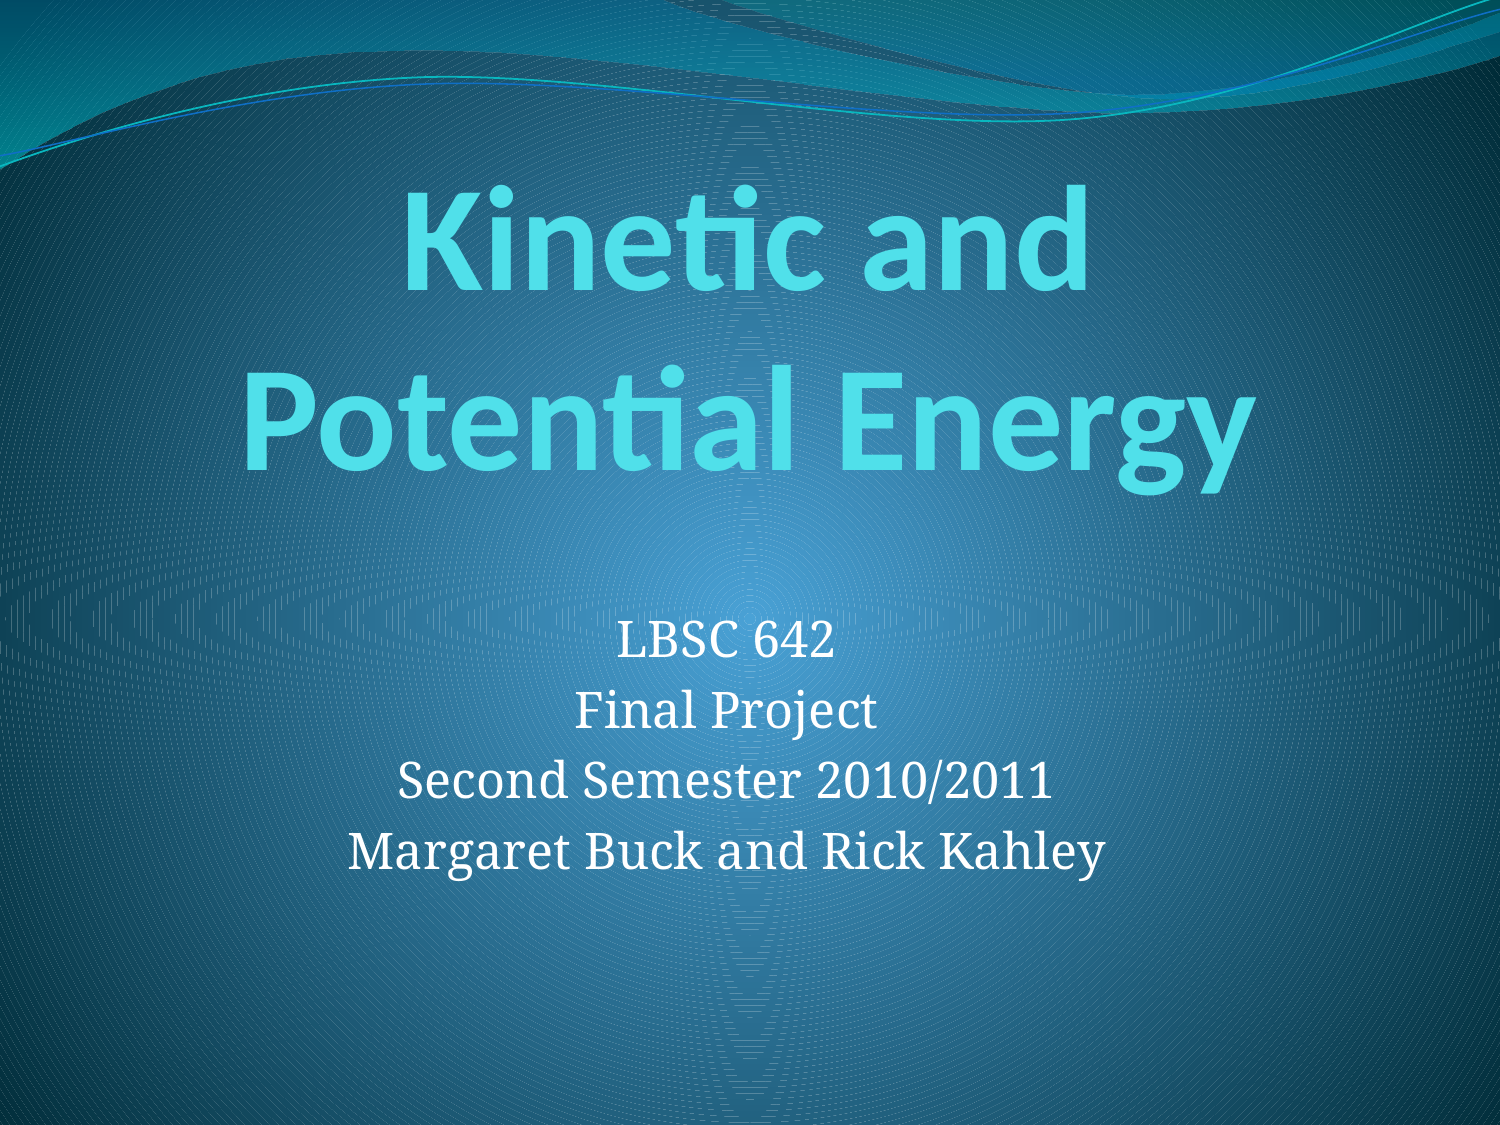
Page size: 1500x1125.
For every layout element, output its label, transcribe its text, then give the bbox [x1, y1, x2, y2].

title Kinetic and Potential Energy [112, 187, 1388, 500]
subtitle LBSC 642 Final Project Second Semester 2010/2011 Margaret Buck and Rick Kahley [87, 600, 1376, 888]
